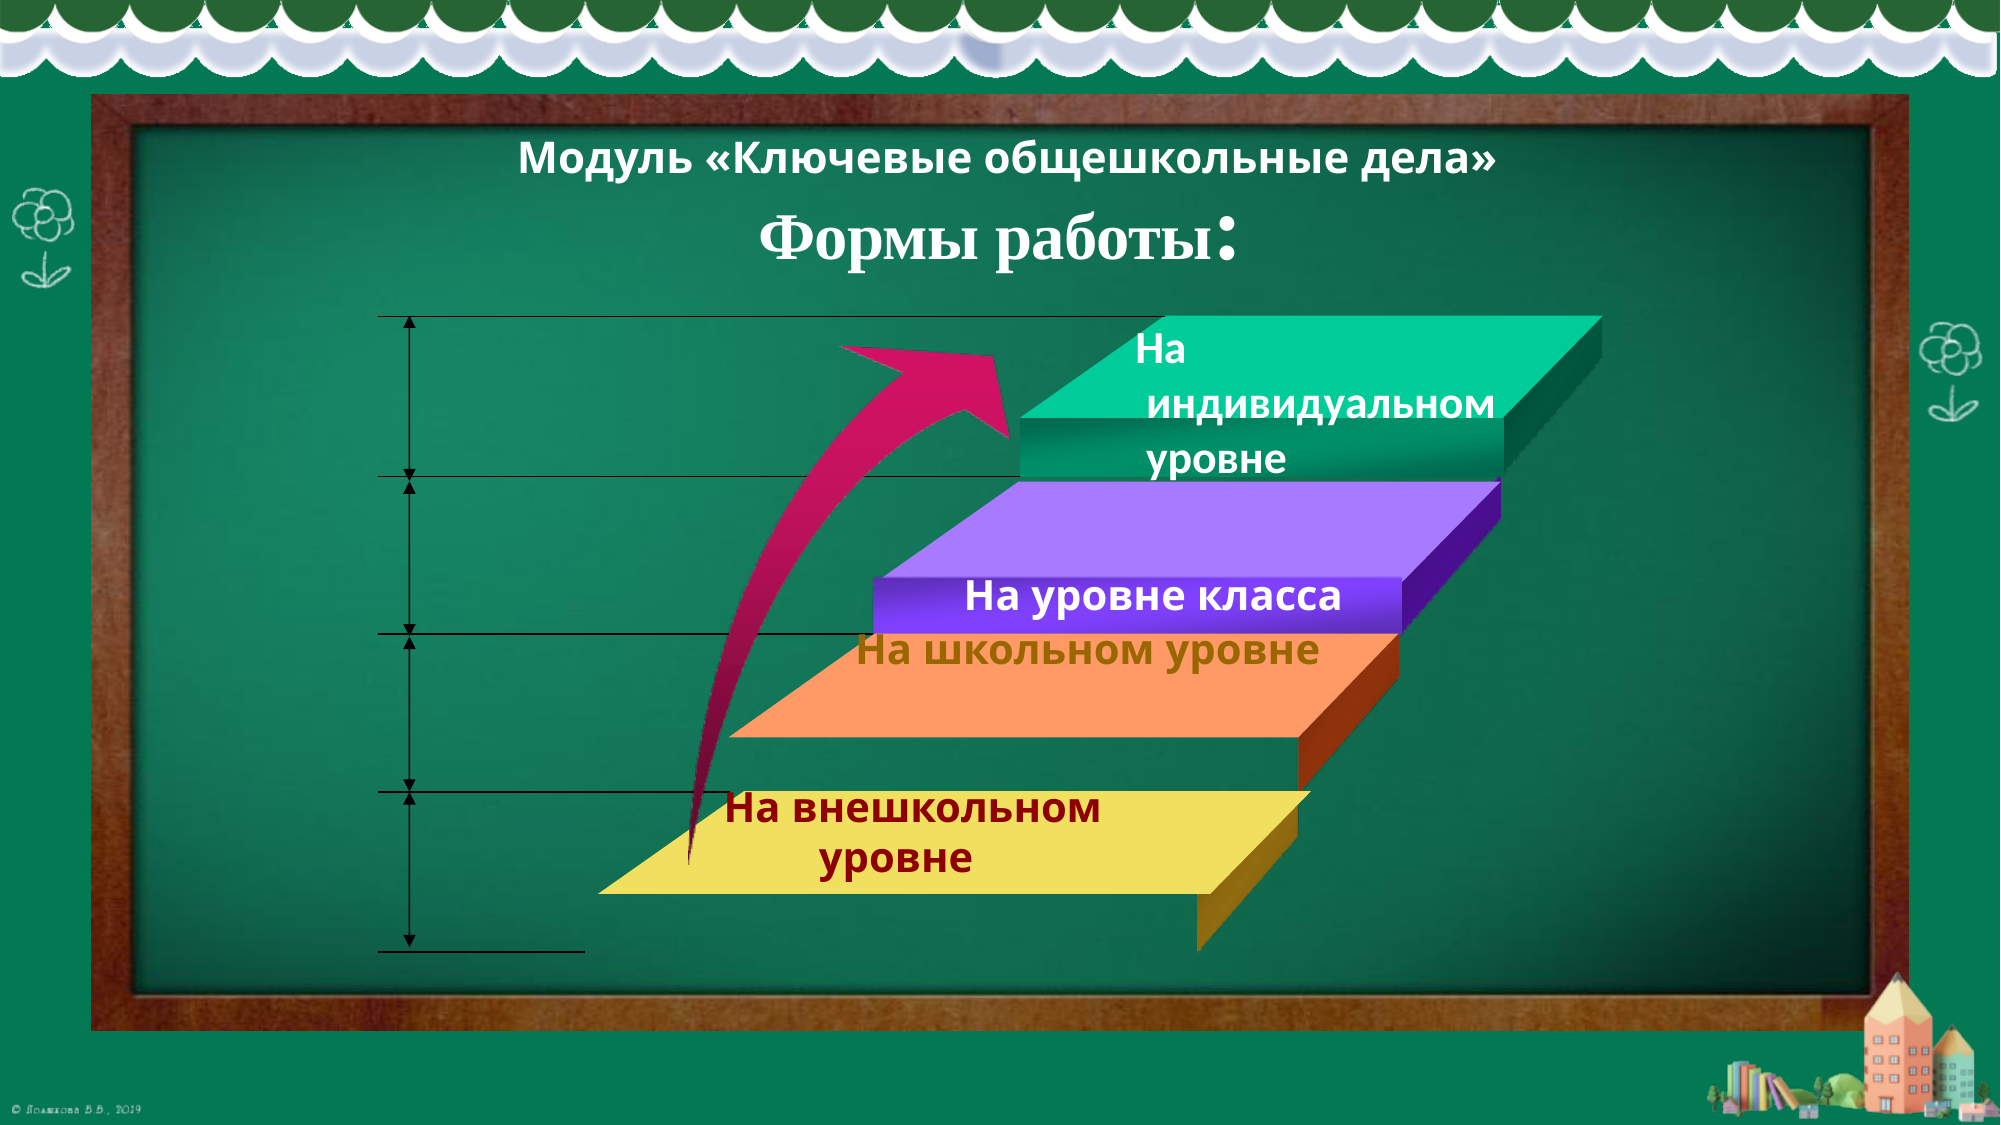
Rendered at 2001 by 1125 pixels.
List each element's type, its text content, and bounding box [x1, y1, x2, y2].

title Формы работы: [137, 65, 1864, 295]
text_box Модуль «Ключевые общешкольные дела» [501, 115, 1611, 203]
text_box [377, 315, 1604, 954]
picture [0, 0, 2000, 1125]
